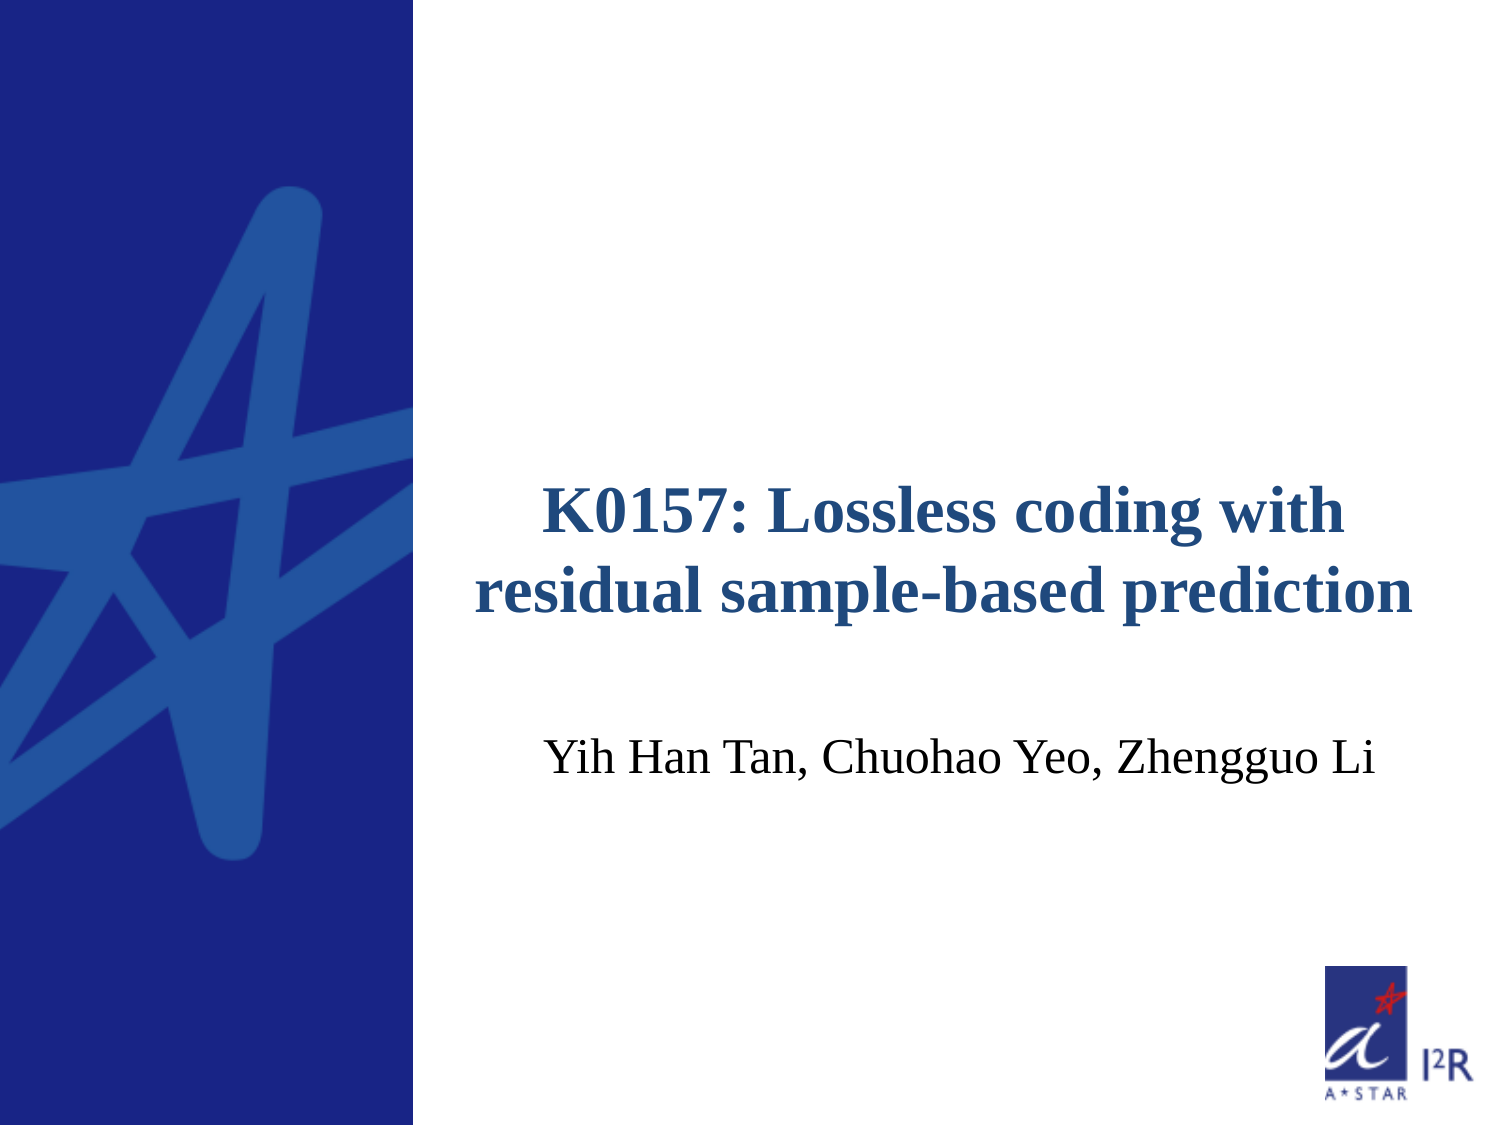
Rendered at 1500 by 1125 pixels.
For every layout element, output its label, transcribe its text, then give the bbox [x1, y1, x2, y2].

picture [0, 0, 413, 1125]
title K0157: Lossless coding with residual sample-based prediction [419, 398, 1471, 715]
picture [1325, 966, 1500, 1125]
subtitle Yih Han Tan, Chuohao Yeo, Zhengguo Li [419, 715, 1500, 826]
